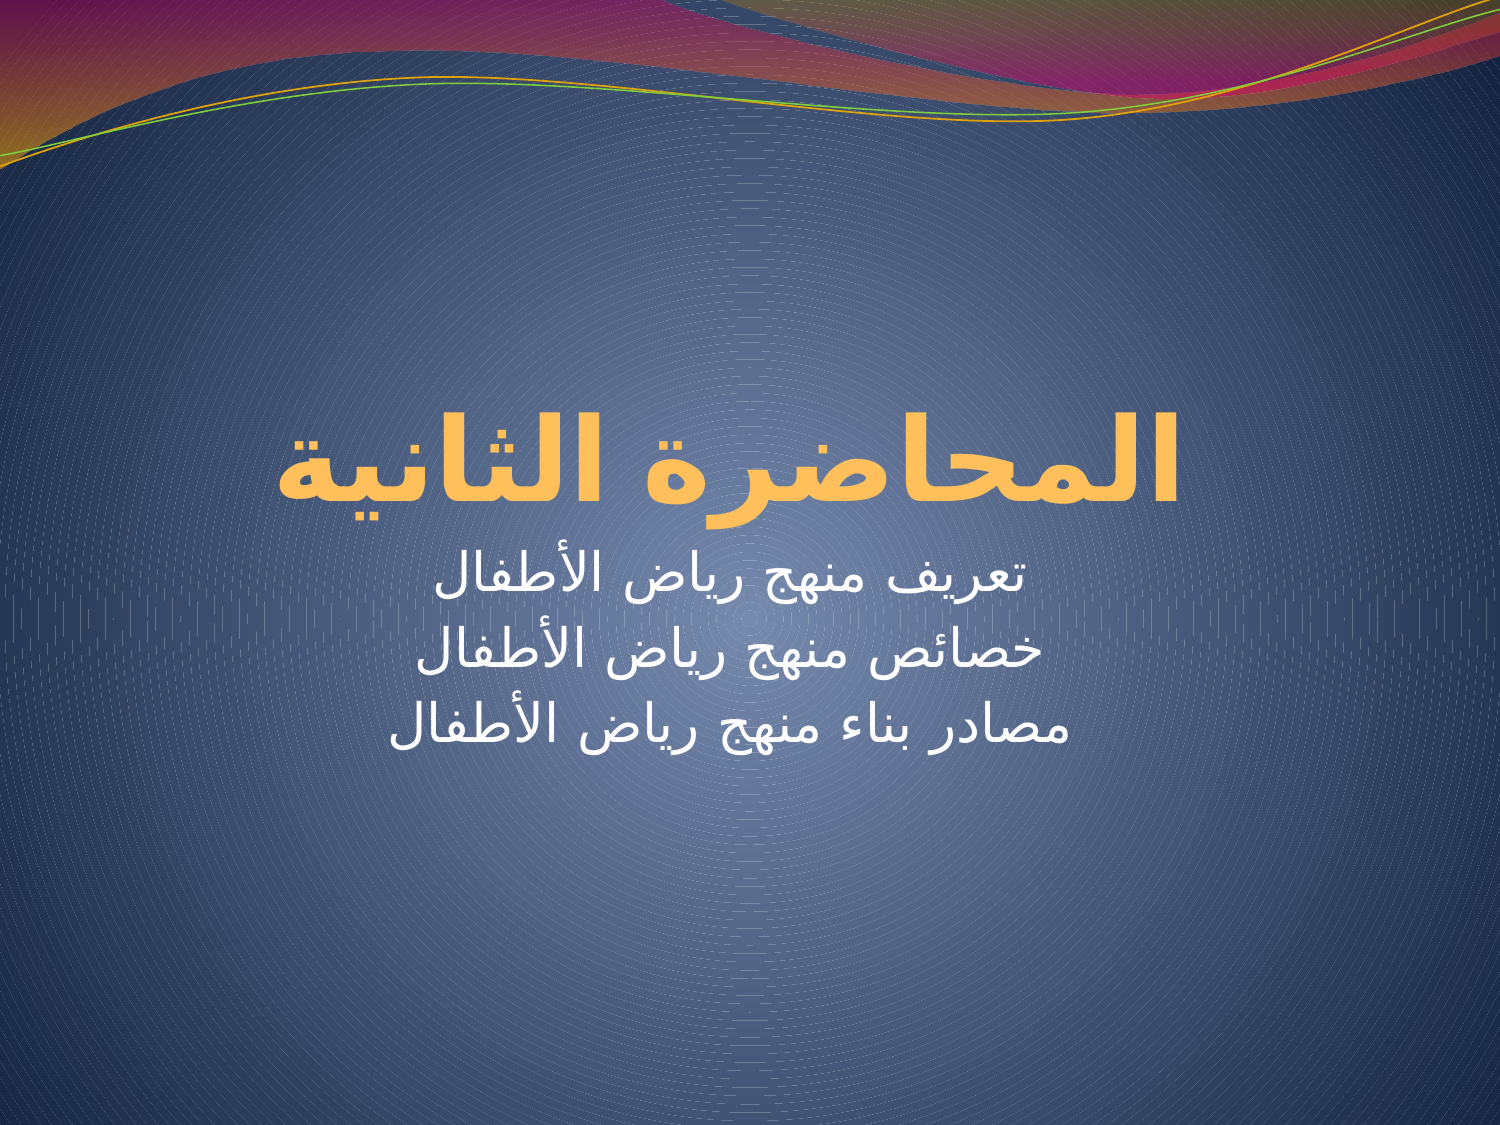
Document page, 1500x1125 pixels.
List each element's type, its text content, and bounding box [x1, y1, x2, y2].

subtitle تعريف منهج رياض الأطفال خصائص منهج رياض الأطفال مصادر بناء منهج رياض الأطفال [87, 529, 1377, 818]
title المحاضرة الثانية [87, 224, 1376, 526]
